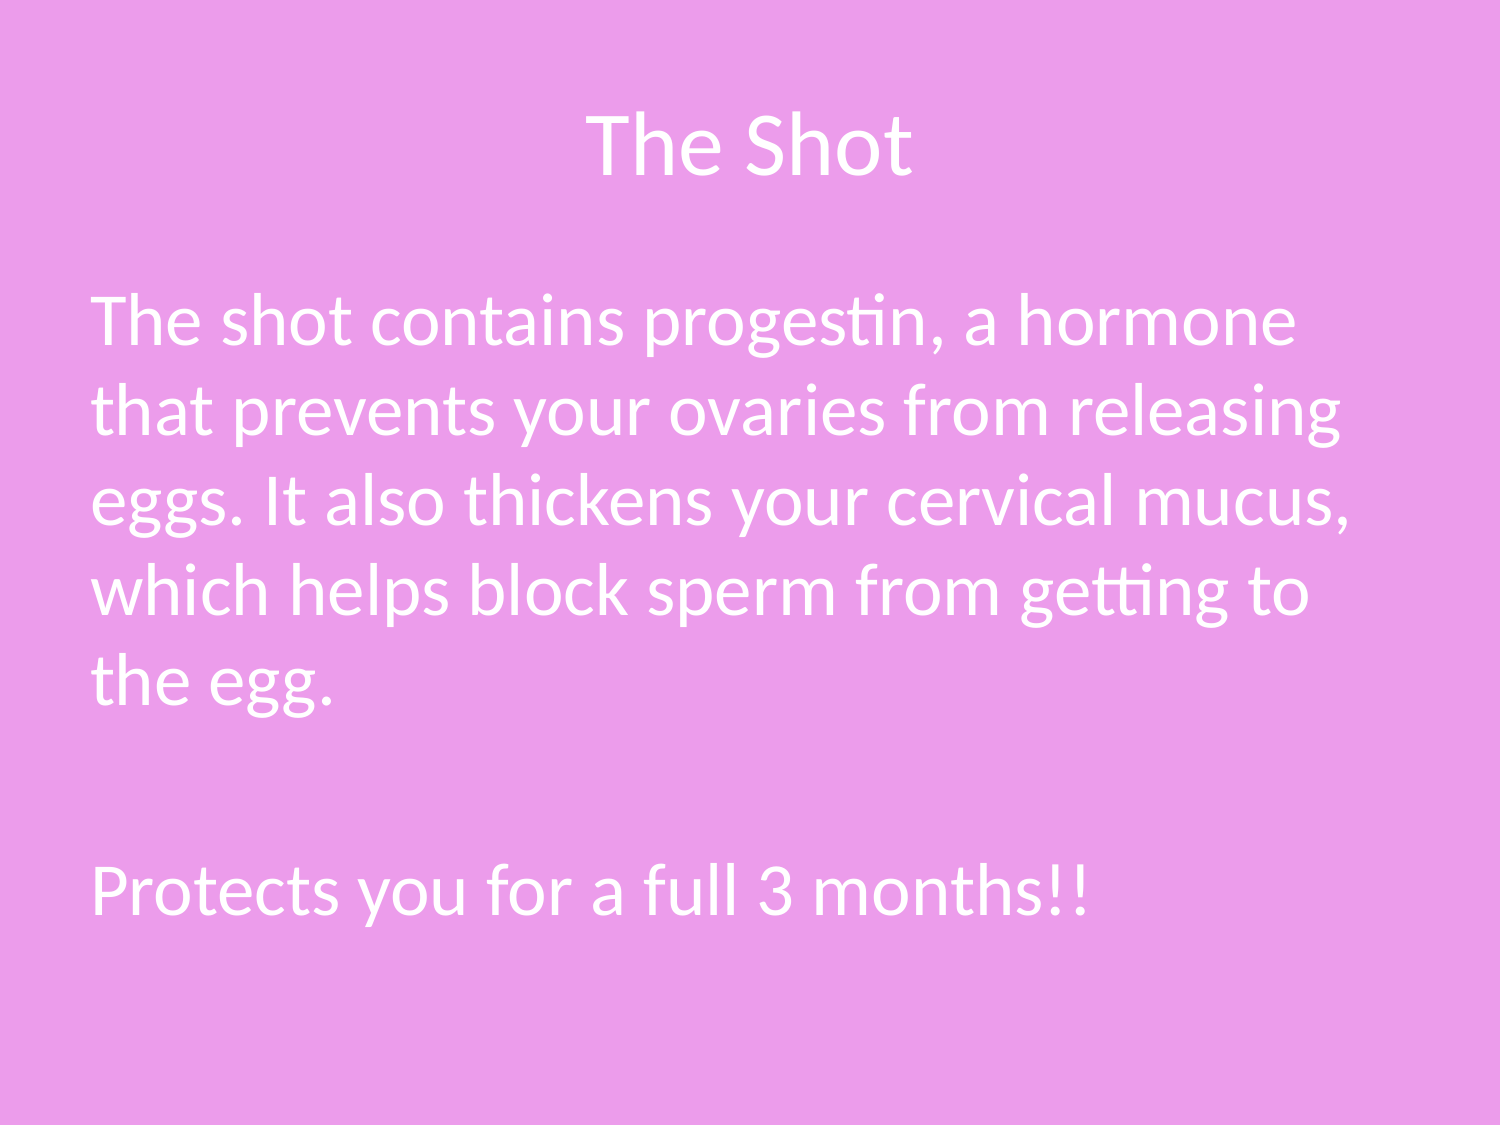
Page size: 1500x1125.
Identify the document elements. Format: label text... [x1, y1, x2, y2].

title The Shot [75, 45, 1425, 233]
list The shot contains progestin, a hormone that prevents your ovaries from releasing eggs. It also thickens your cervical mucus, which helps block sperm from getting to the egg. Protects you for a full 3 months!! [75, 262, 1425, 1005]
